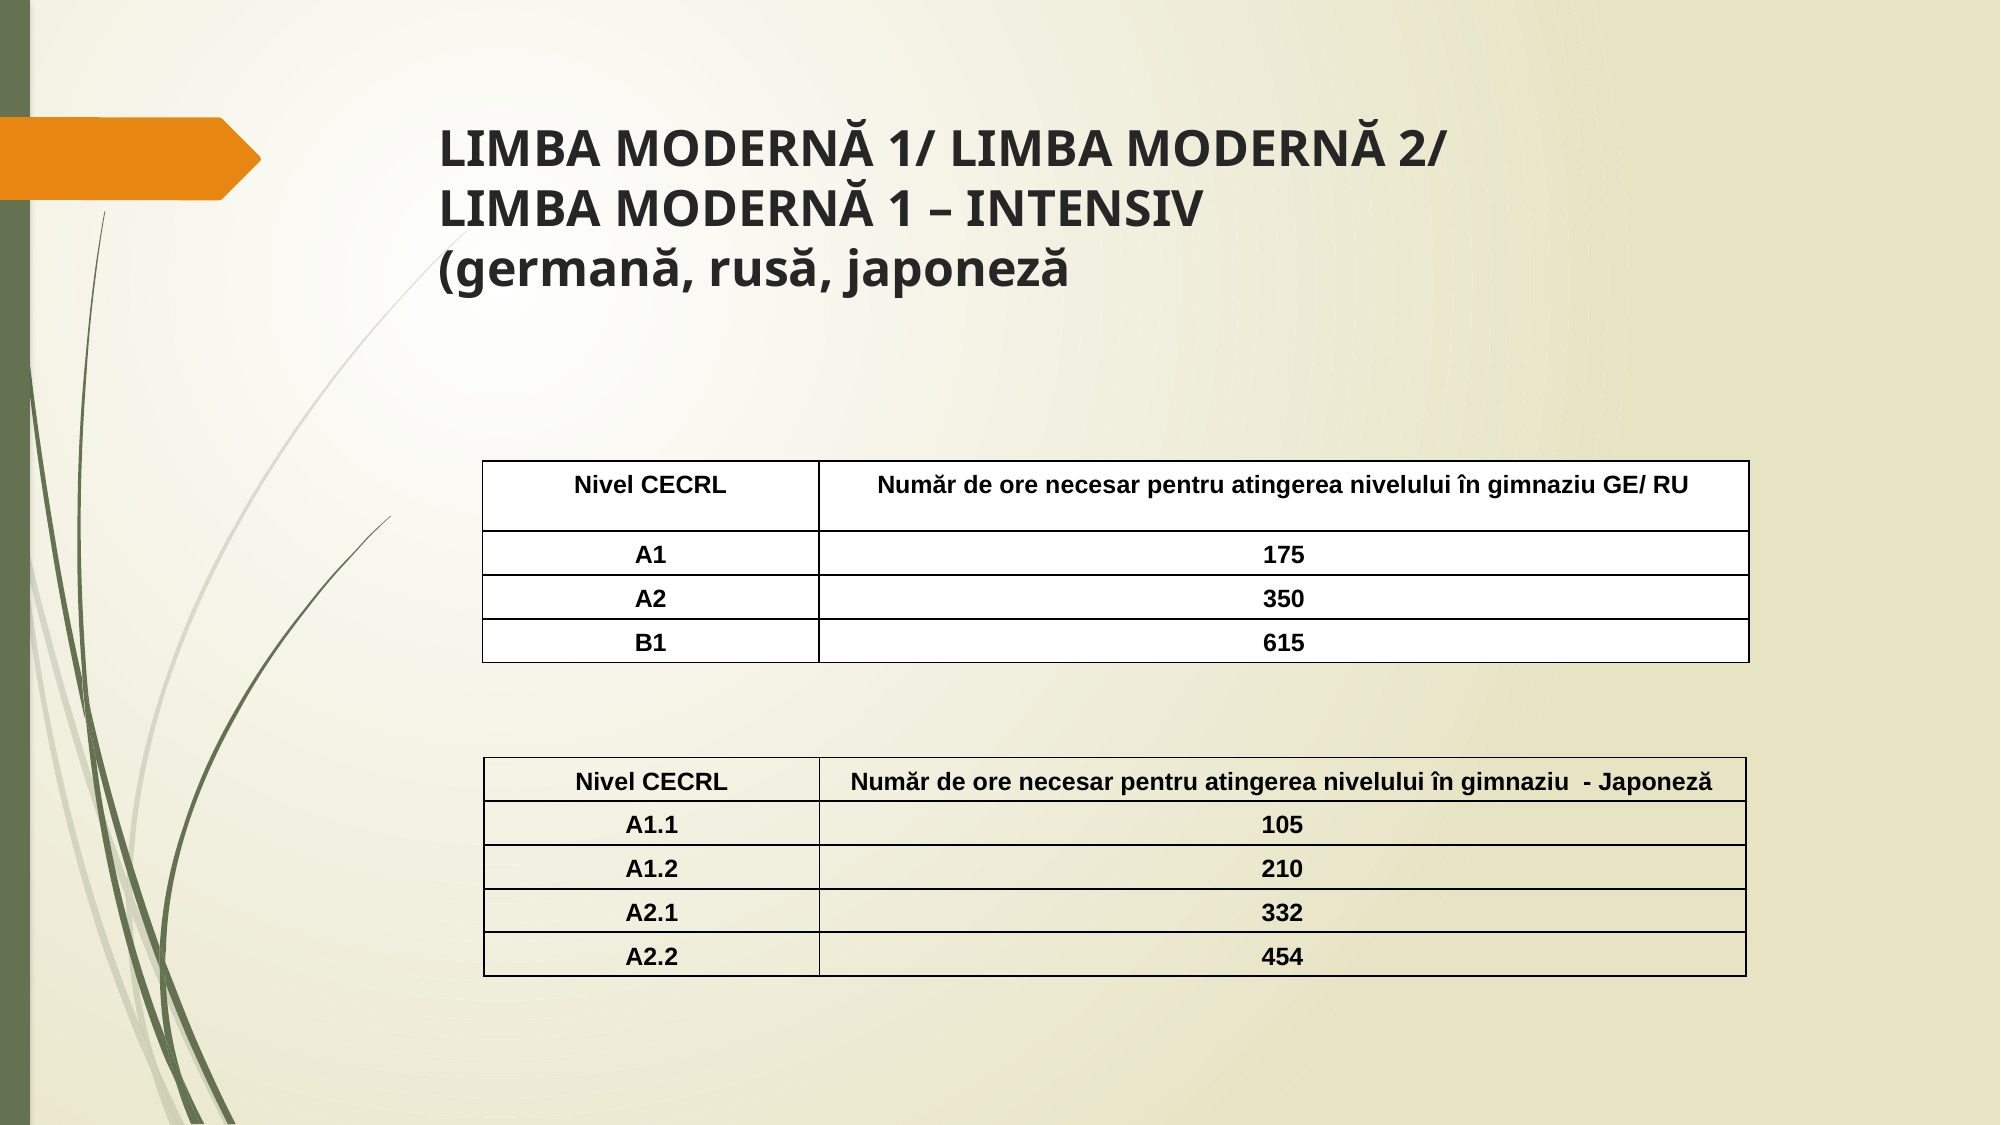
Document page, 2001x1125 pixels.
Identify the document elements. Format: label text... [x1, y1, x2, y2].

table_cell A1.1 [485, 802, 819, 844]
table_cell 175 [820, 532, 1748, 574]
table_cell A2.1 [485, 890, 819, 931]
table_cell A2 [483, 576, 818, 618]
title LIMBA MODERNĂ 1/ LIMBA MODERNĂ 2/ LIMBA MODERNĂ 1 – INTENSIV (germană, rusă, japoneză [423, 108, 1886, 319]
table_cell A1.2 [485, 846, 819, 888]
table_cell 454 [820, 933, 1745, 975]
table_cell A1 [483, 532, 818, 574]
table_cell 210 [820, 846, 1745, 888]
table_header Nivel CECRL [483, 462, 818, 530]
table_cell 350 [820, 576, 1748, 618]
table_cell 105 [820, 802, 1745, 844]
table_cell 615 [820, 620, 1748, 662]
table_cell A2.2 [485, 933, 819, 975]
table_cell B1 [483, 620, 818, 662]
table_header Nivel CECRL [485, 758, 819, 800]
table_cell 332 [820, 890, 1745, 931]
table_header Număr de ore necesar pentru atingerea nivelului în gimnaziu - Japoneză [820, 758, 1745, 800]
table_header Număr de ore necesar pentru atingerea nivelului în gimnaziu GE/ RU [820, 462, 1748, 530]
